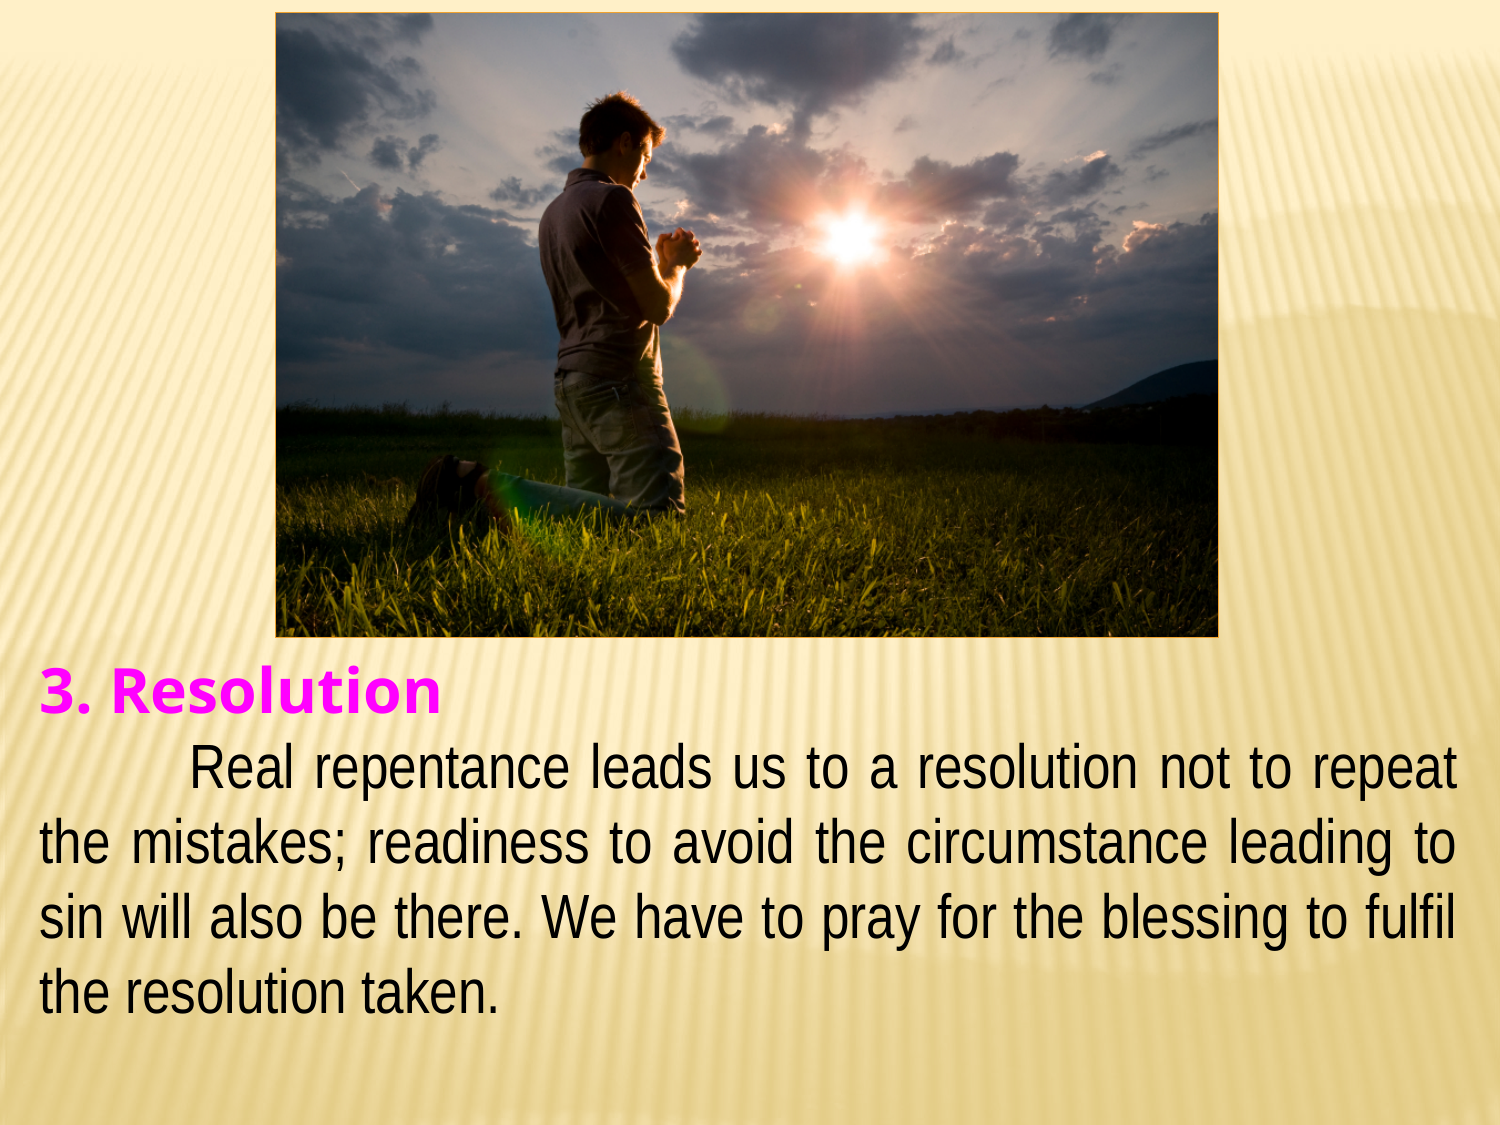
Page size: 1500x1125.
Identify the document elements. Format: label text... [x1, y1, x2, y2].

text_box 3. Resolution Real repentance leads us to a resolution not to repeat the mistakes; readiness to avoid the circumstance leading to sin will also be there. We have to pray for the blessing to fulfil the resolution taken. [24, 643, 1475, 1034]
picture [274, 12, 1219, 638]
